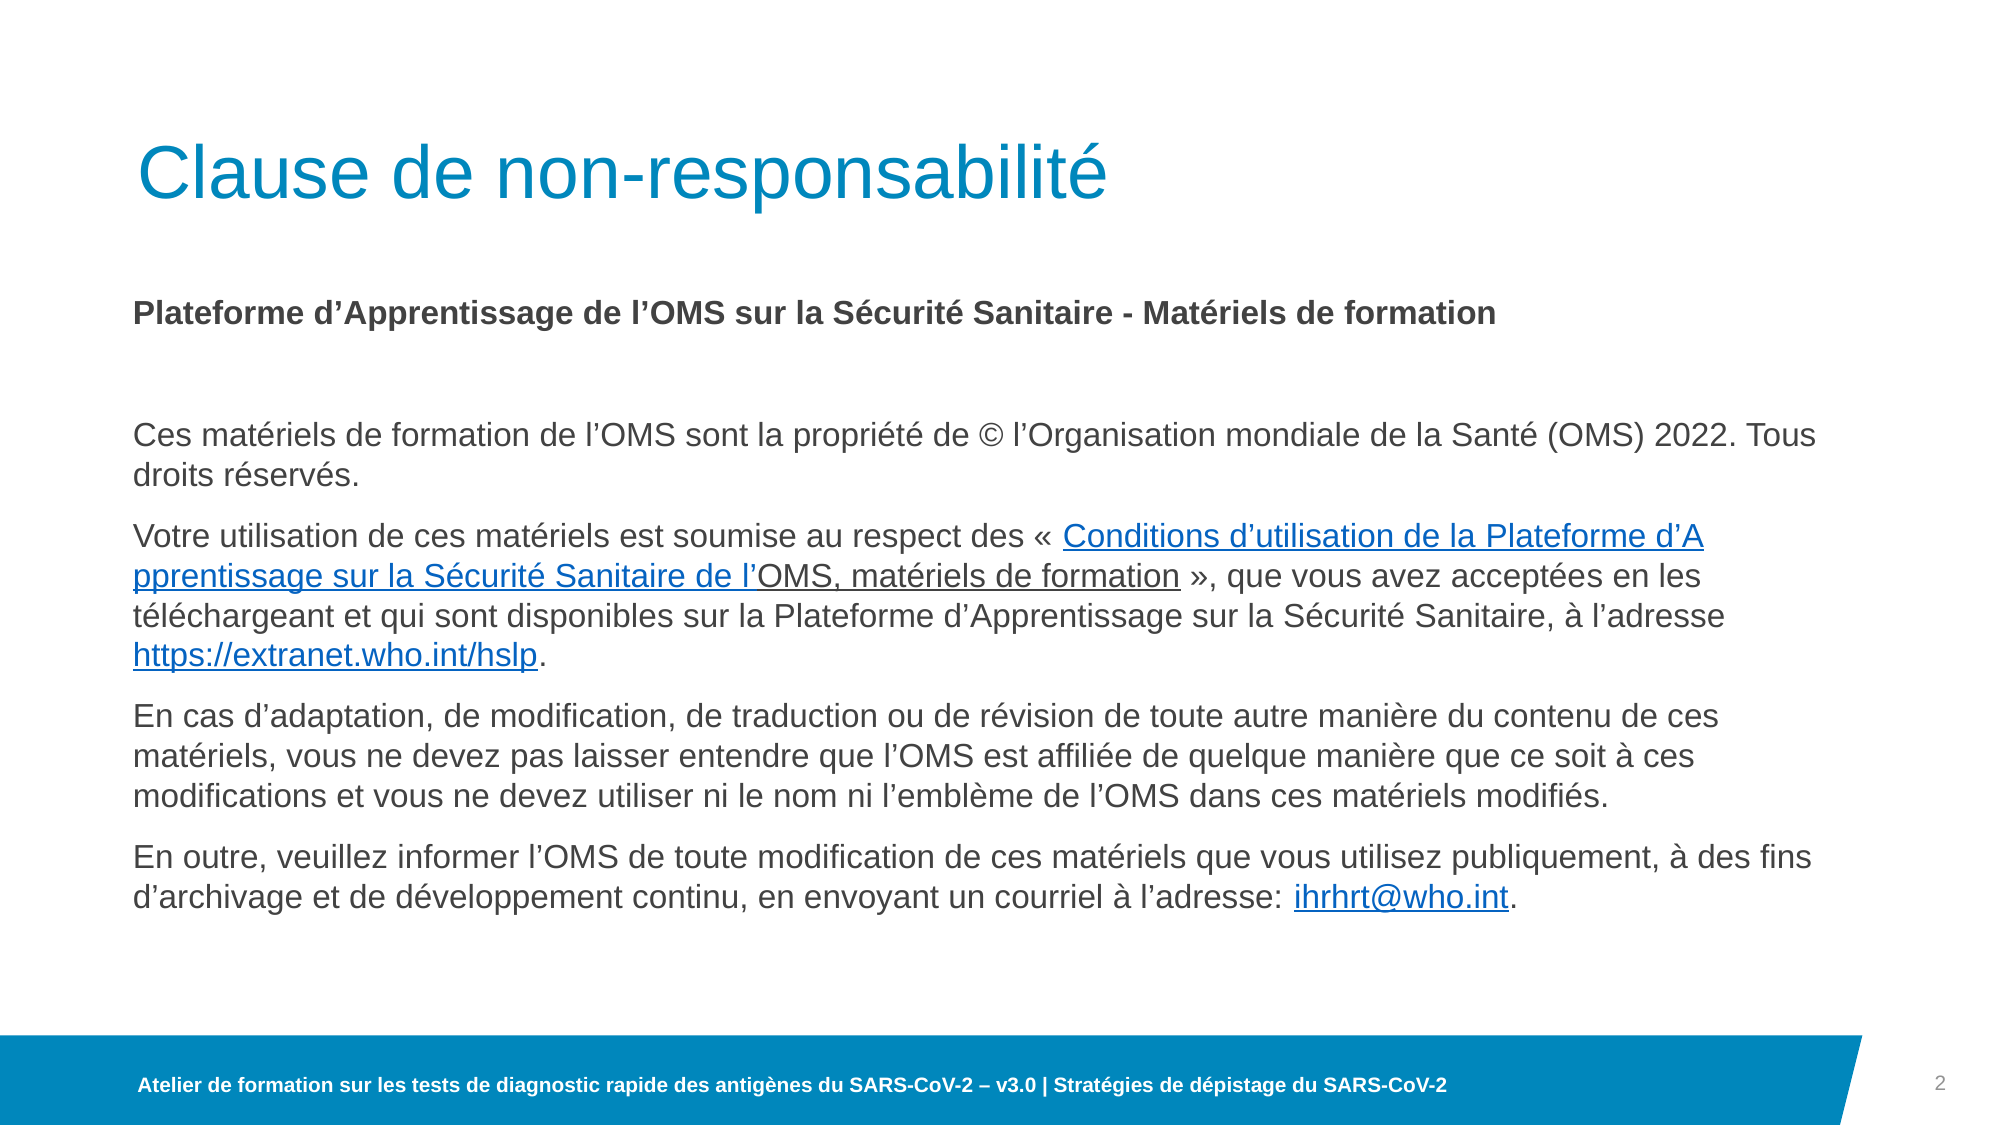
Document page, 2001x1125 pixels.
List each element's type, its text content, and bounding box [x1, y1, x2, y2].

title Clause de non-responsabilité [137, 59, 1863, 215]
slide_number 2 [1862, 1035, 1947, 1125]
list Plateforme d’Apprentissage de l’OMS sur la Sécurité Sanitaire - Matériels de formation Ces matériels de formation de l’OMS sont la propriété de © l’Organisation mondiale de la Santé (OMS) 2022. Tous droits réservés. Votre utilisation de ces matériels est soumise au respect des « Conditions d’utilisation de la Plateforme d’Apprentissage sur la Sécurité Sanitaire de l’OMS, matériels de formation », que vous avez acceptées en les téléchargeant et qui sont disponibles sur la Plateforme d’Apprentissage sur la Sécurité Sanitaire, à l’adresse https://extranet.who.int/hslp. En cas d’adaptation, de modification, de traduction ou de révision de toute autre manière du contenu de ces matériels, vous ne devez pas laisser entendre que l’OMS est affiliée de quelque manière que ce soit à ces modifications et vous ne devez utiliser ni le nom ni l’emblème de l’OMS dans ces matériels modifiés. En outre, veuillez informer l’OMS de toute modification de ces matériels que vous utilisez publiquement, à des fins d’archivage et de développement continu, en envoyant un courriel à l’adresse: ihrhrt@who.int. [117, 284, 1843, 1013]
footer Atelier de formation sur les tests de diagnostic rapide des antigènes du SARS-CoV-2 – v3.0 | Stratégies de dépistage du SARS-CoV-2 [137, 1042, 1558, 1125]
